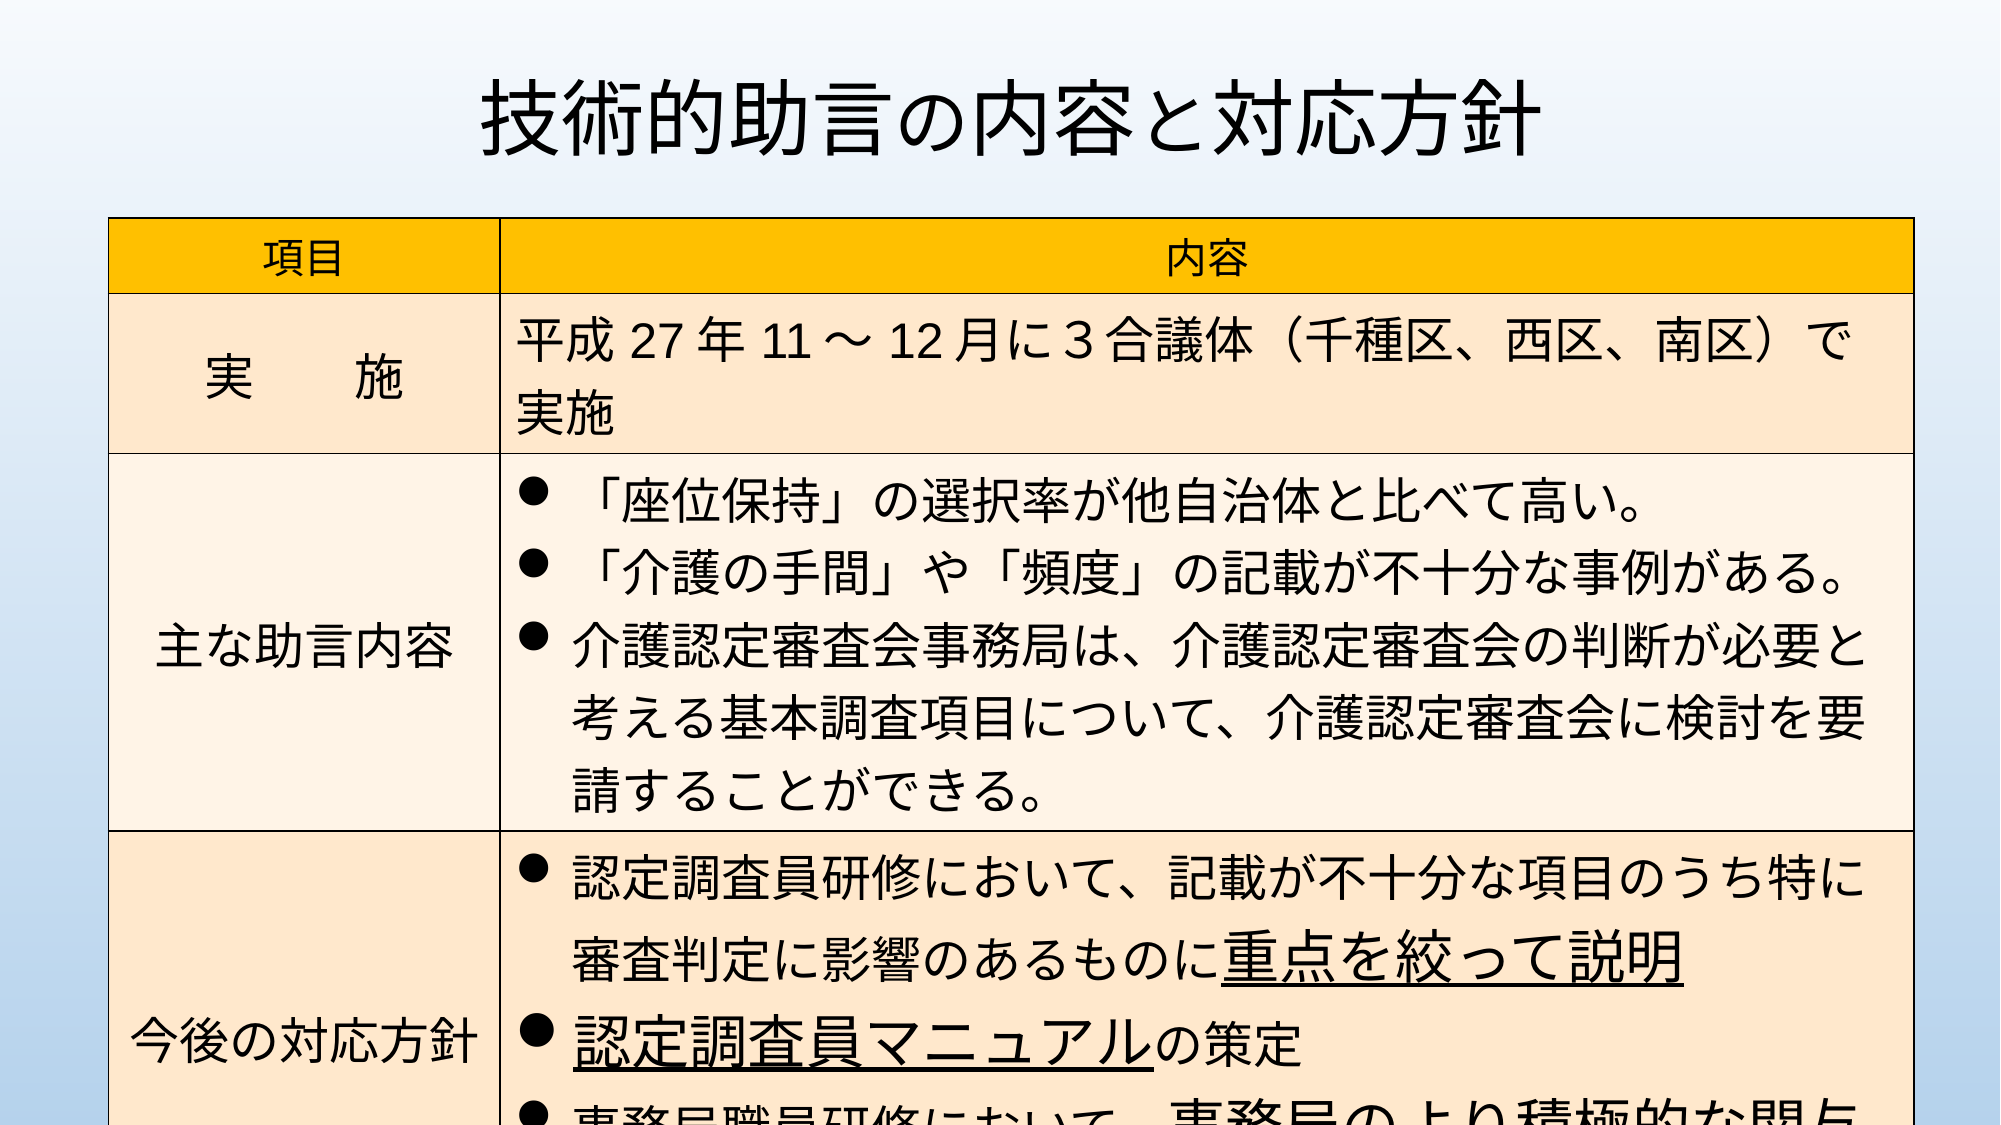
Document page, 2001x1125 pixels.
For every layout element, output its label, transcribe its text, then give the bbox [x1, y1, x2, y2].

table_cell 今後の対応方針 [109, 832, 499, 1125]
table_header 内容 [501, 219, 1913, 293]
title 技術的助言の内容と対応方針 [148, 24, 1874, 217]
table_header 項目 [109, 219, 499, 293]
table_cell 平成27年11～12月に３合議体（千種区、西区、南区）で実施 [501, 294, 1913, 453]
table_cell 主な助言内容 [109, 454, 499, 830]
table_cell 実 施 [109, 294, 499, 453]
table_cell 「座位保持」の選択率が他自治体と比べて高い。 「介護の手間」や「頻度」の記載が不十分な事例がある。 介護認定審査会事務局は、介護認定審査会の判断が必要と考える基本調査項目について、介護認定審査会に検討を要請することができる。 [501, 454, 1913, 830]
table_cell 認定調査員研修において、記載が不十分な項目のうち特に審査判定に影響のあるものに重点を絞って説明 認定調査員マニュアルの策定 事務局職員研修において、事務局のより積極的な関与にかかる周知 [501, 832, 1913, 1125]
